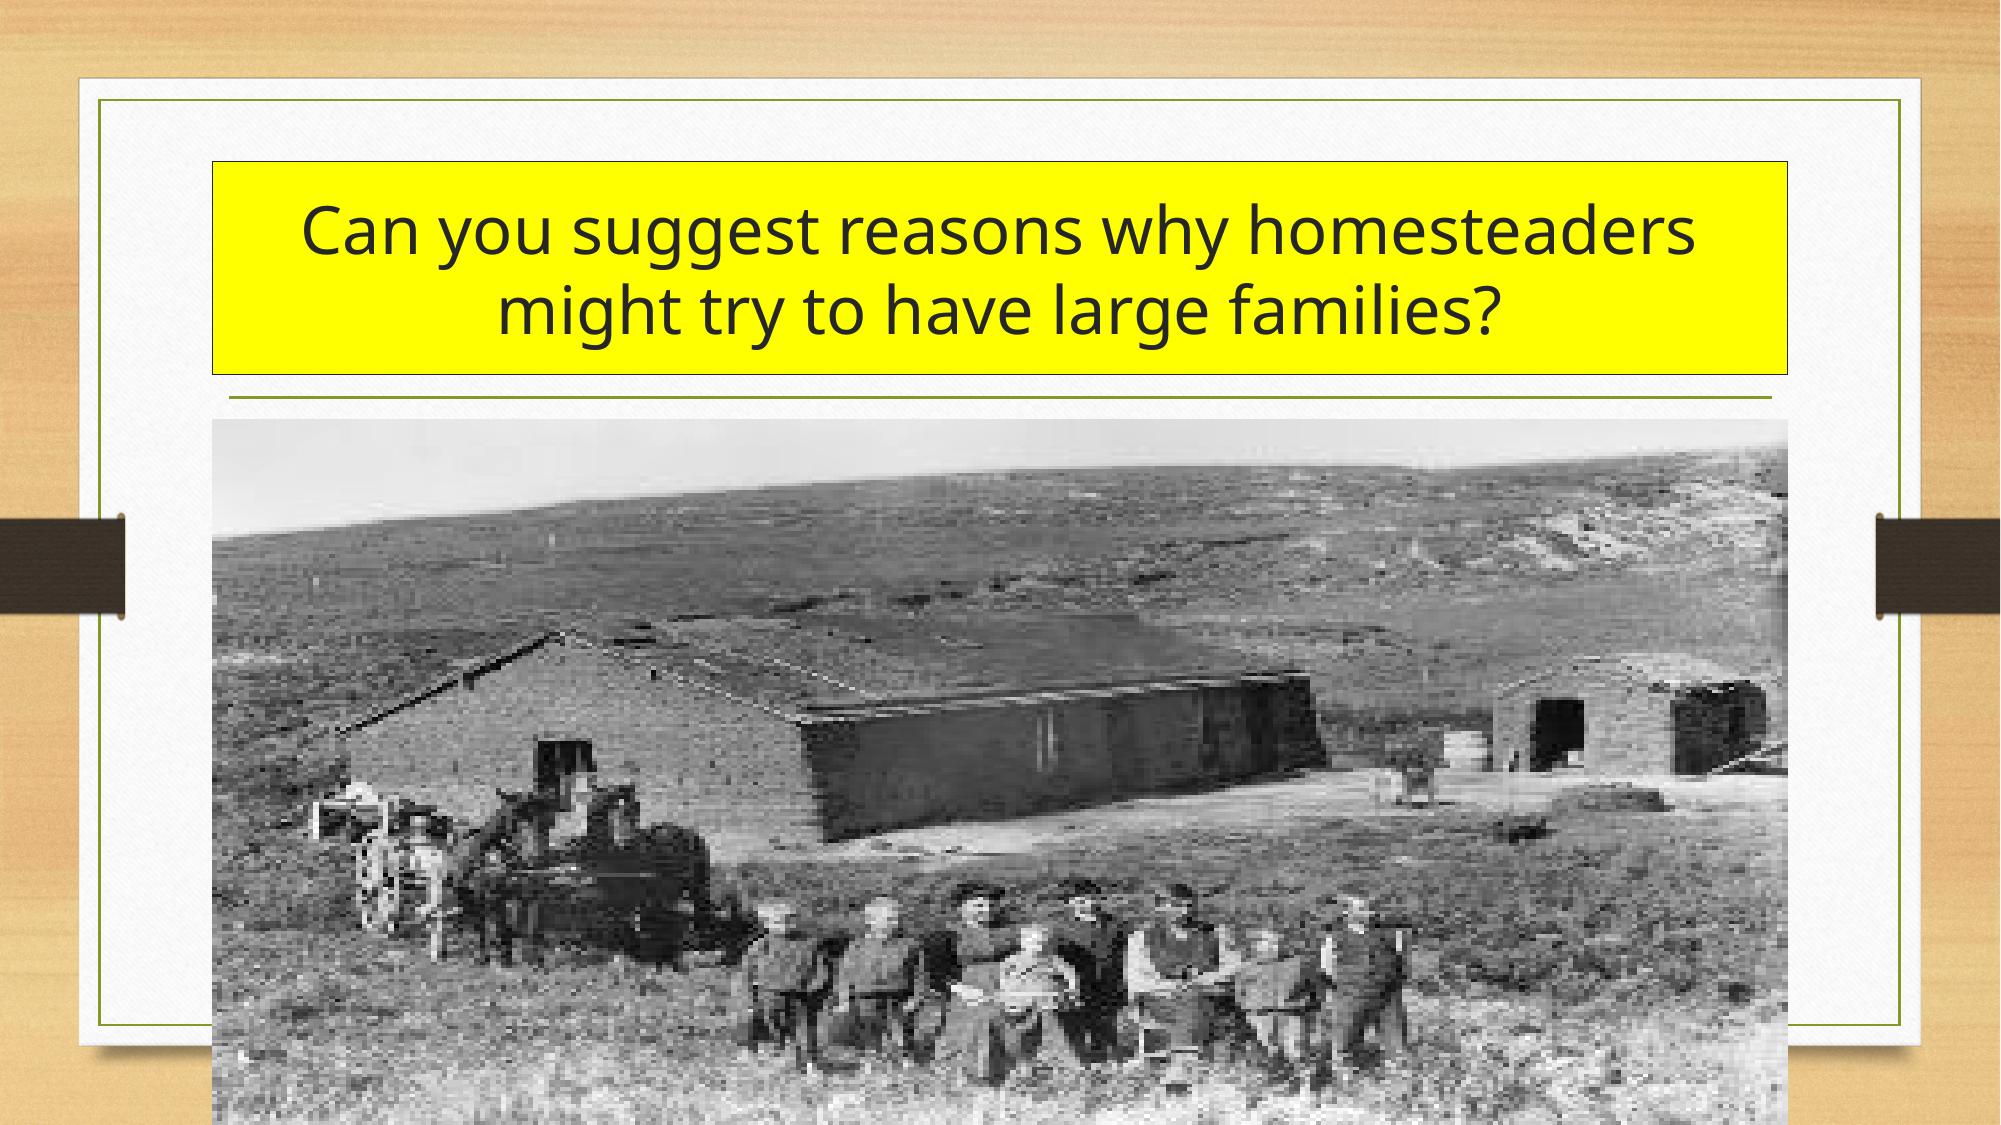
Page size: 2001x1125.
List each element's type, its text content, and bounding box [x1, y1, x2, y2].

picture [0, 0, 2001, 1125]
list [212, 419, 1788, 1125]
title Can you suggest reasons why homesteaders might try to have large families? [212, 161, 1788, 375]
